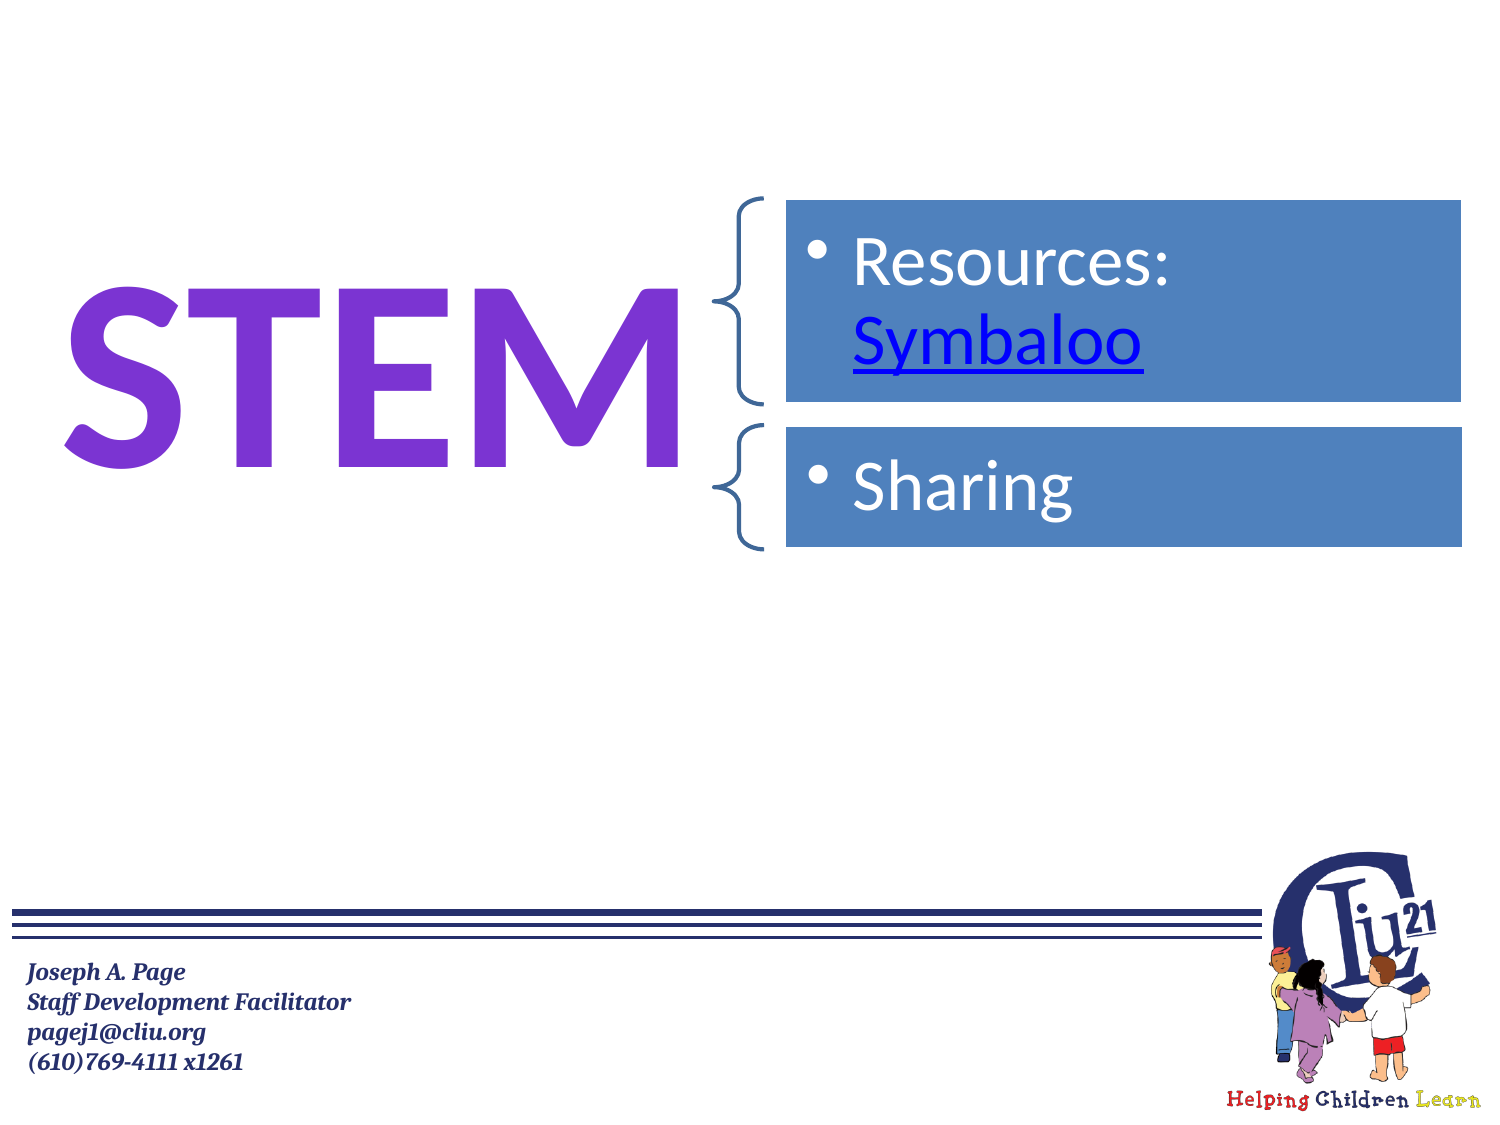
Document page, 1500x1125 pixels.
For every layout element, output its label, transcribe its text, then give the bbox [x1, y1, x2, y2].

text_box Joseph A. Page Staff Development Facilitator pagej1@cliu.org (610)769-4111 x1261 [12, 947, 579, 1083]
picture [1208, 837, 1500, 1121]
text_box STEM [44, 184, 458, 530]
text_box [463, 122, 1465, 625]
